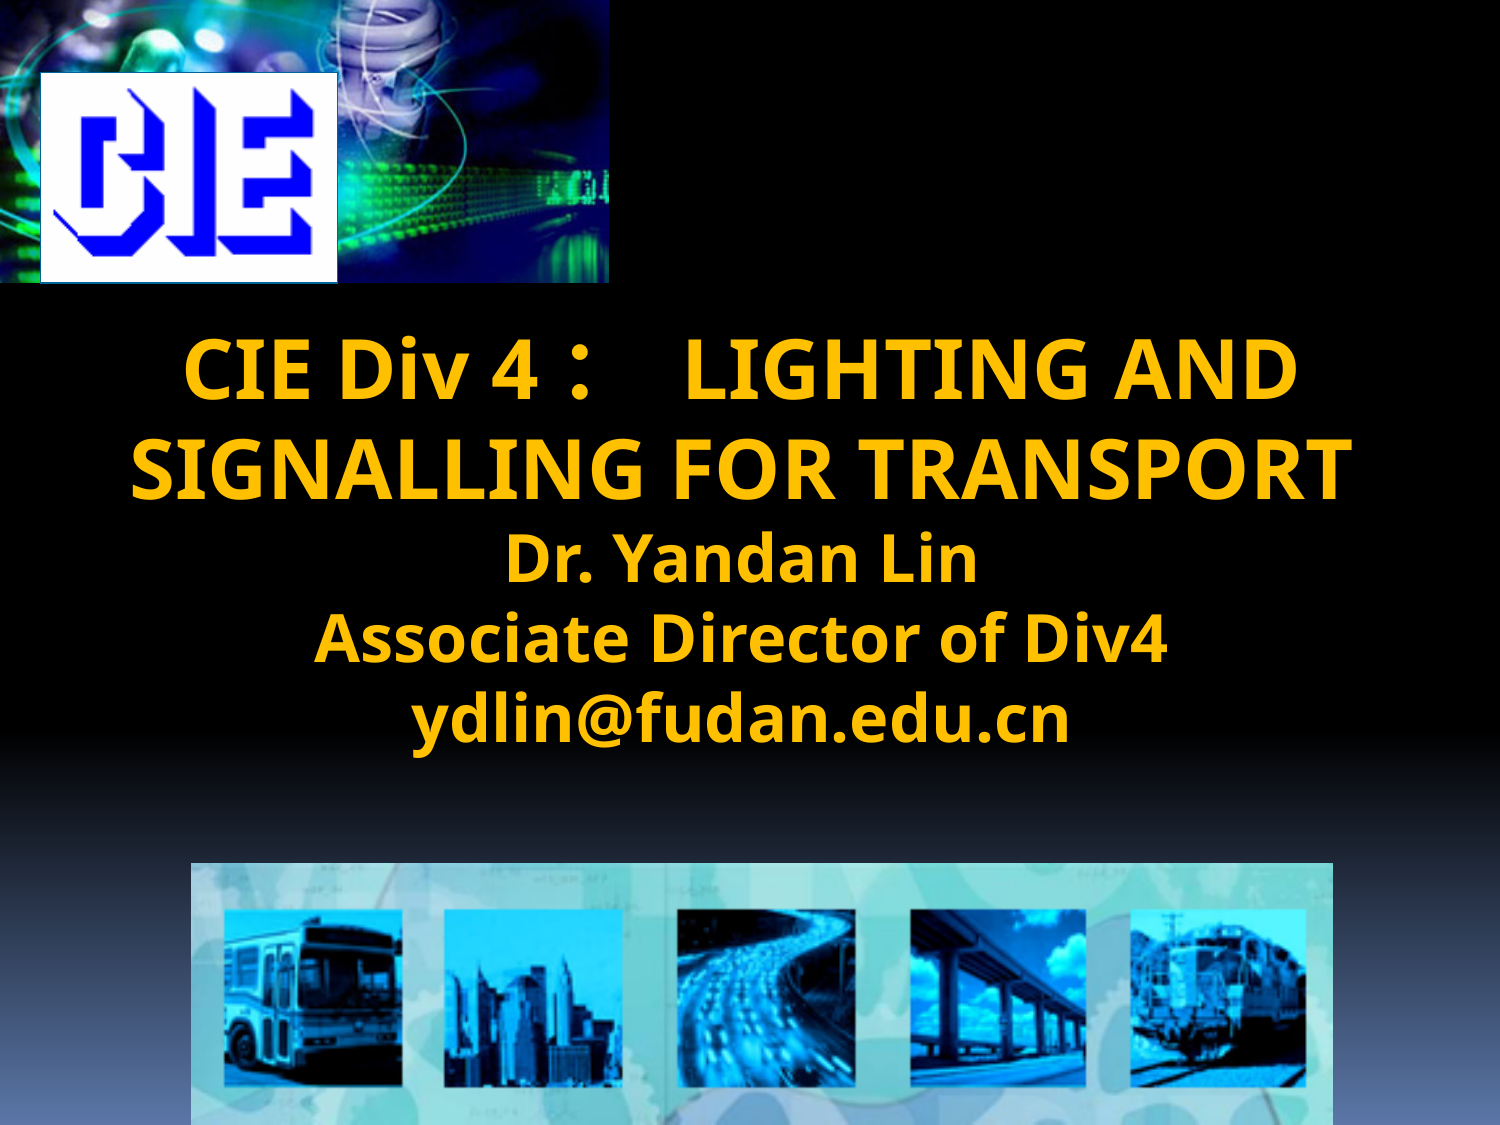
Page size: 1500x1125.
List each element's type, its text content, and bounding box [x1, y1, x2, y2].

picture [0, 0, 322, 283]
picture [42, 74, 336, 281]
subtitle CIE Div 4： LIGHTING AND SIGNALLING FOR TRANSPORT Dr. Yandan Lin Associate Director of Div4 ydlin@fudan.edu.cn [0, 579, 1483, 864]
picture [191, 862, 1333, 1125]
picture [324, 0, 609, 283]
